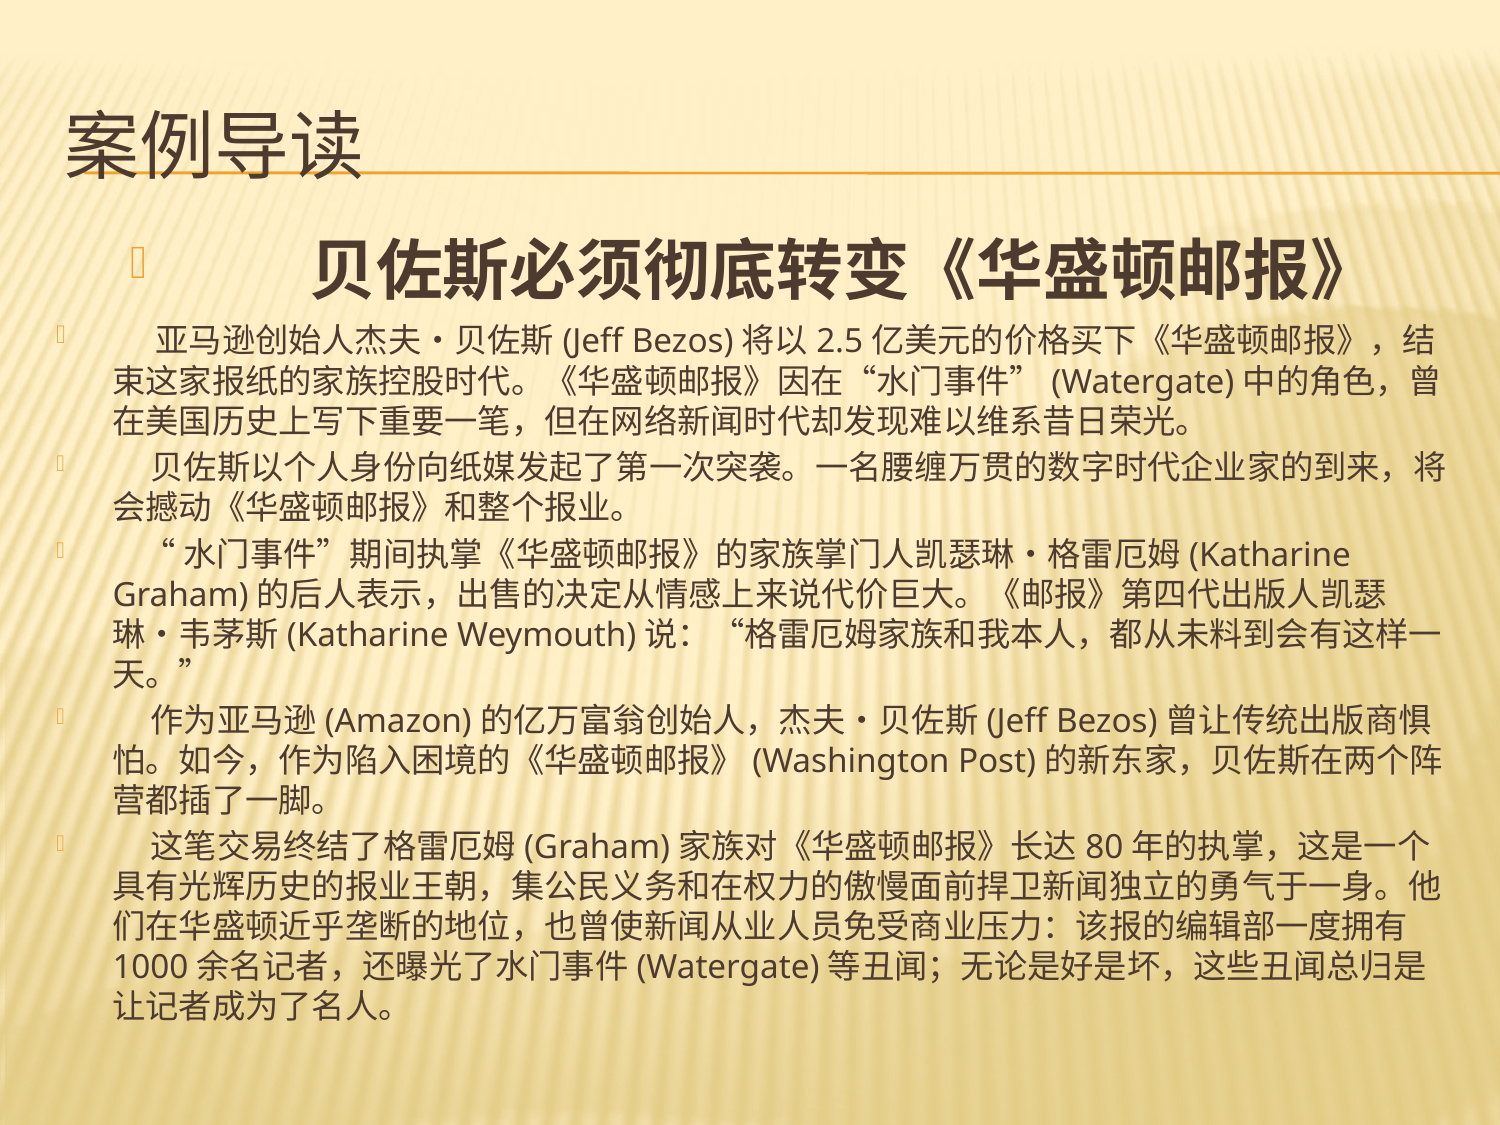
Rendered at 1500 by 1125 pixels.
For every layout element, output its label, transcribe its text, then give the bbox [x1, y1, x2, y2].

list 贝佐斯必须彻底转变《华盛顿邮报》 亚马逊创始人杰夫•贝佐斯(Jeff Bezos)将以2.5亿美元的价格买下《华盛顿邮报》，结束这家报纸的家族控股时代。《华盛顿邮报》因在“水门事件”(Watergate)中的角色，曾在美国历史上写下重要一笔，但在网络新闻时代却发现难以维系昔日荣光。 贝佐斯以个人身份向纸媒发起了第一次突袭。一名腰缠万贯的数字时代企业家的到来，将会撼动《华盛顿邮报》和整个报业。 “水门事件”期间执掌《华盛顿邮报》的家族掌门人凯瑟琳•格雷厄姆(Katharine Graham)的后人表示，出售的决定从情感上来说代价巨大。《邮报》第四代出版人凯瑟琳•韦茅斯(Katharine Weymouth)说：“格雷厄姆家族和我本人，都从未料到会有这样一天。” 作为亚马逊(Amazon)的亿万富翁创始人，杰夫•贝佐斯(Jeff Bezos)曾让传统出版商惧怕。如今，作为陷入困境的《华盛顿邮报》(Washington Post)的新东家，贝佐斯在两个阵营都插了一脚。 这笔交易终结了格雷厄姆(Graham)家族对《华盛顿邮报》长达80年的执掌，这是一个具有光辉历史的报业王朝，集公民义务和在权力的傲慢面前捍卫新闻独立的勇气于一身。他们在华盛顿近乎垄断的地位，也曾使新闻从业人员免受商业压力：该报的编辑部一度拥有1000余名记者，还曝光了水门事件(Watergate)等丑闻；无论是好是坏，这些丑闻总归是让记者成为了名人。 [41, 219, 1467, 963]
title 案例导读 [50, 75, 1475, 213]
